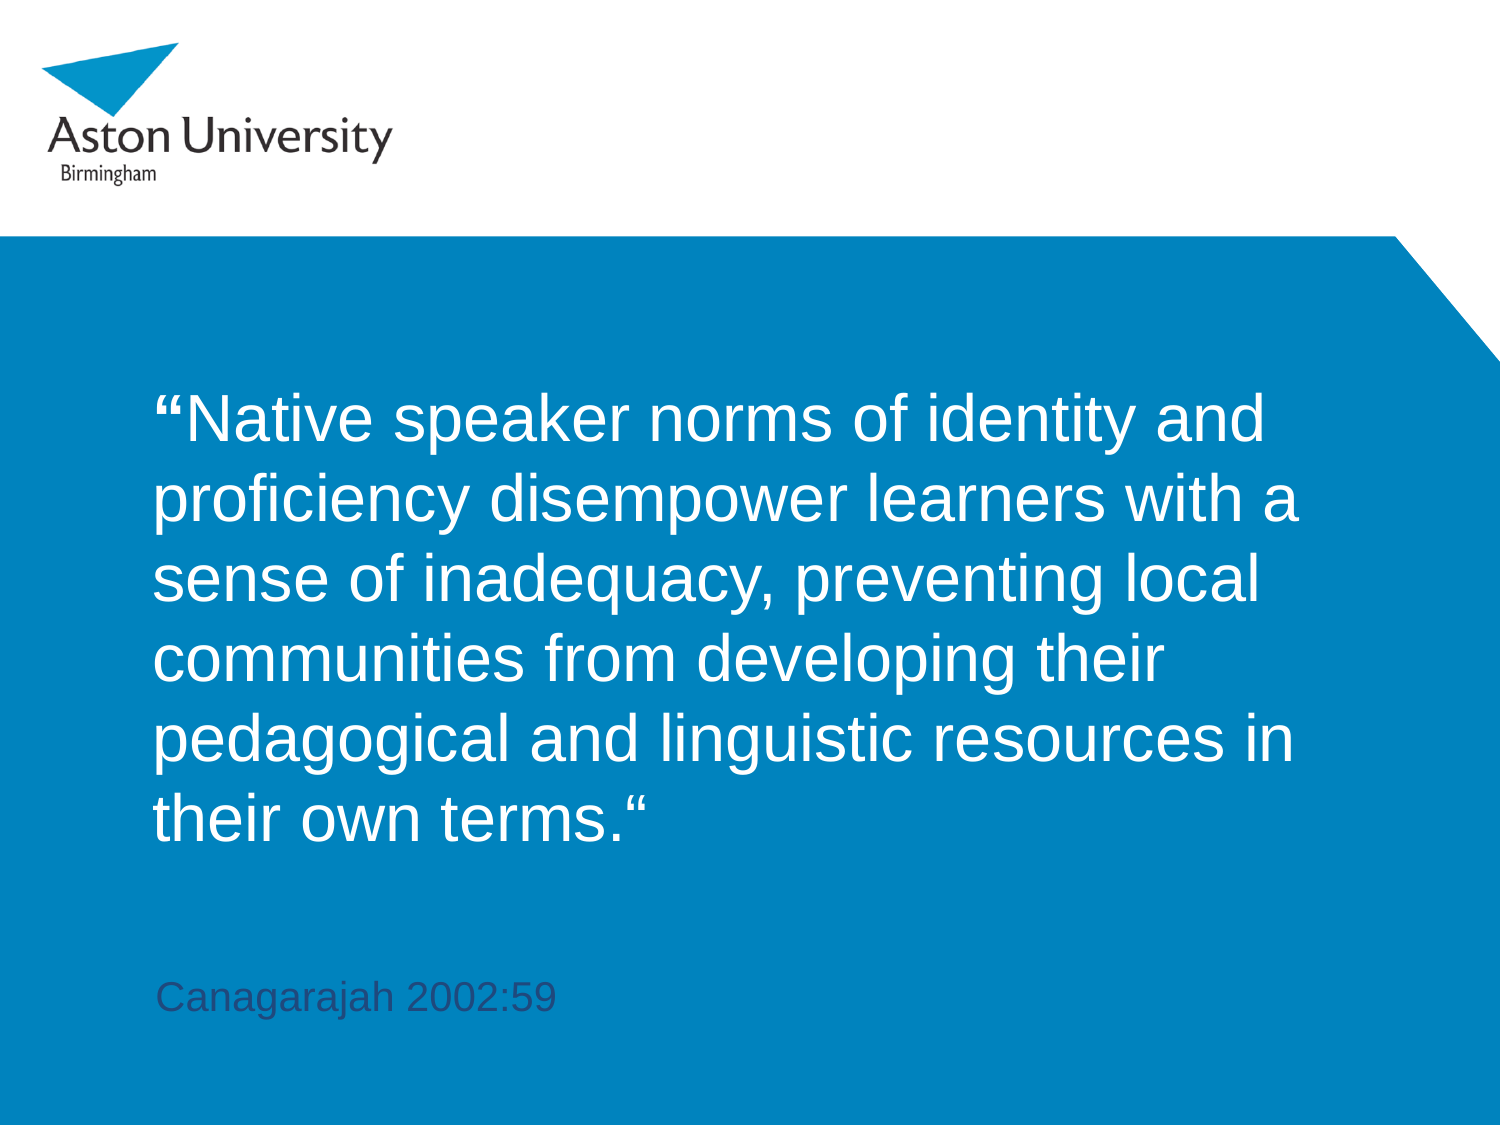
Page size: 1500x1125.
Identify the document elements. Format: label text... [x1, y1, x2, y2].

picture [699, 633, 728, 681]
picture [188, 646, 219, 681]
picture [606, 713, 635, 761]
picture [501, 806, 517, 840]
picture [210, 806, 241, 841]
picture [458, 646, 489, 681]
picture [227, 646, 273, 680]
picture [390, 806, 417, 840]
picture [639, 796, 644, 809]
picture [817, 726, 844, 761]
picture [192, 726, 223, 761]
picture [678, 726, 683, 760]
picture [1133, 646, 1138, 680]
picture [442, 798, 457, 841]
picture [664, 713, 669, 760]
picture [1158, 726, 1189, 761]
picture [849, 718, 864, 761]
picture [770, 646, 801, 680]
picture [229, 713, 258, 761]
picture [728, 726, 757, 774]
picture [871, 726, 876, 760]
picture [588, 646, 619, 681]
picture [462, 726, 496, 761]
picture [266, 726, 300, 761]
picture [1249, 726, 1254, 760]
picture [693, 726, 720, 760]
picture [1067, 726, 1094, 761]
picture [897, 646, 926, 694]
picture [377, 726, 406, 774]
picture [155, 646, 183, 681]
picture [1148, 646, 1164, 680]
picture [264, 806, 280, 840]
picture [858, 646, 889, 681]
picture [957, 726, 988, 761]
picture [1094, 646, 1125, 681]
picture [462, 806, 493, 841]
picture [338, 646, 365, 681]
picture [1263, 726, 1290, 760]
picture [806, 646, 837, 681]
picture [340, 726, 371, 761]
picture [445, 646, 450, 680]
picture [424, 638, 439, 681]
picture [568, 646, 584, 680]
picture [937, 726, 953, 760]
picture [495, 646, 522, 681]
picture [983, 646, 1012, 694]
picture [375, 646, 402, 680]
picture [416, 726, 421, 760]
picture [627, 646, 673, 680]
picture [767, 726, 794, 761]
picture [1059, 633, 1086, 680]
picture [412, 646, 417, 680]
picture [175, 793, 202, 840]
picture [546, 633, 562, 680]
picture [845, 633, 850, 680]
picture [1038, 638, 1053, 681]
picture [428, 726, 456, 761]
picture [576, 806, 603, 841]
picture [1195, 726, 1222, 761]
picture [1124, 726, 1152, 761]
picture [804, 726, 809, 760]
picture [532, 726, 566, 761]
picture [249, 806, 254, 840]
picture [736, 646, 767, 681]
picture [157, 726, 186, 774]
picture [1104, 726, 1120, 760]
picture [883, 726, 911, 761]
picture [303, 806, 334, 841]
title “Native speaker norms of identity and proficiency disempower learners with a sense of inadequacy, preventing local communities from developing their pedagogical and linguistic resources in their own terms.“ [152, 374, 1397, 612]
picture [628, 796, 633, 809]
picture [948, 646, 975, 680]
picture [283, 646, 329, 680]
picture [934, 646, 939, 680]
picture [338, 806, 384, 840]
picture [501, 713, 506, 760]
subtitle Canagarajah 2002:59 [155, 969, 1400, 1029]
picture [39, 41, 394, 187]
picture [995, 726, 1022, 761]
picture [571, 726, 598, 760]
picture [523, 806, 569, 840]
picture [1028, 726, 1059, 761]
picture [303, 726, 332, 774]
picture [154, 798, 169, 841]
